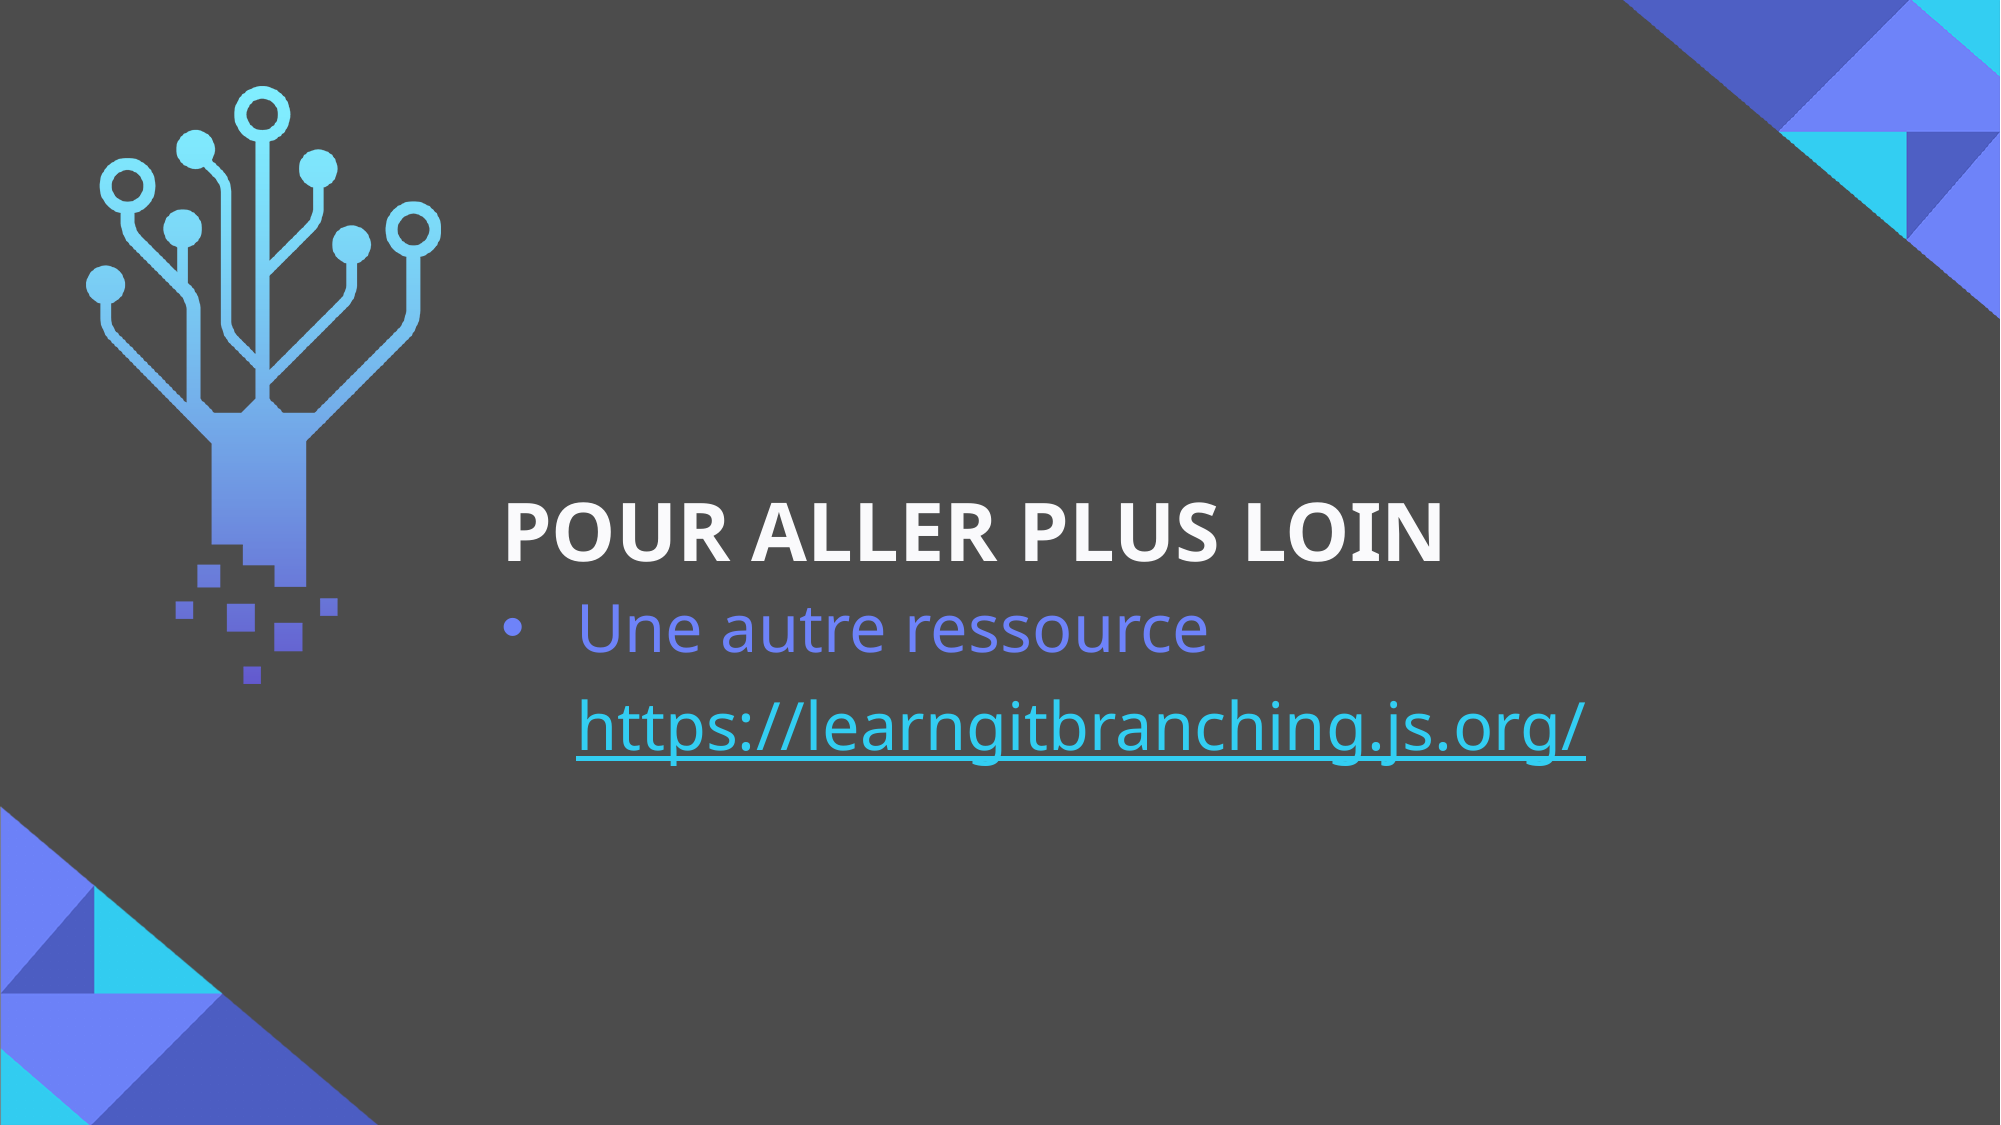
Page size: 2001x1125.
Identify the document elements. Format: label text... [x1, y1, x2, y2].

picture [86, 86, 441, 684]
picture [1, 807, 378, 1125]
picture [1622, 0, 2000, 319]
title POUR ALLer Plus loin [486, 408, 1514, 562]
subtitle Une autre ressource https://learngitbranching.js.org/ [486, 562, 1981, 723]
